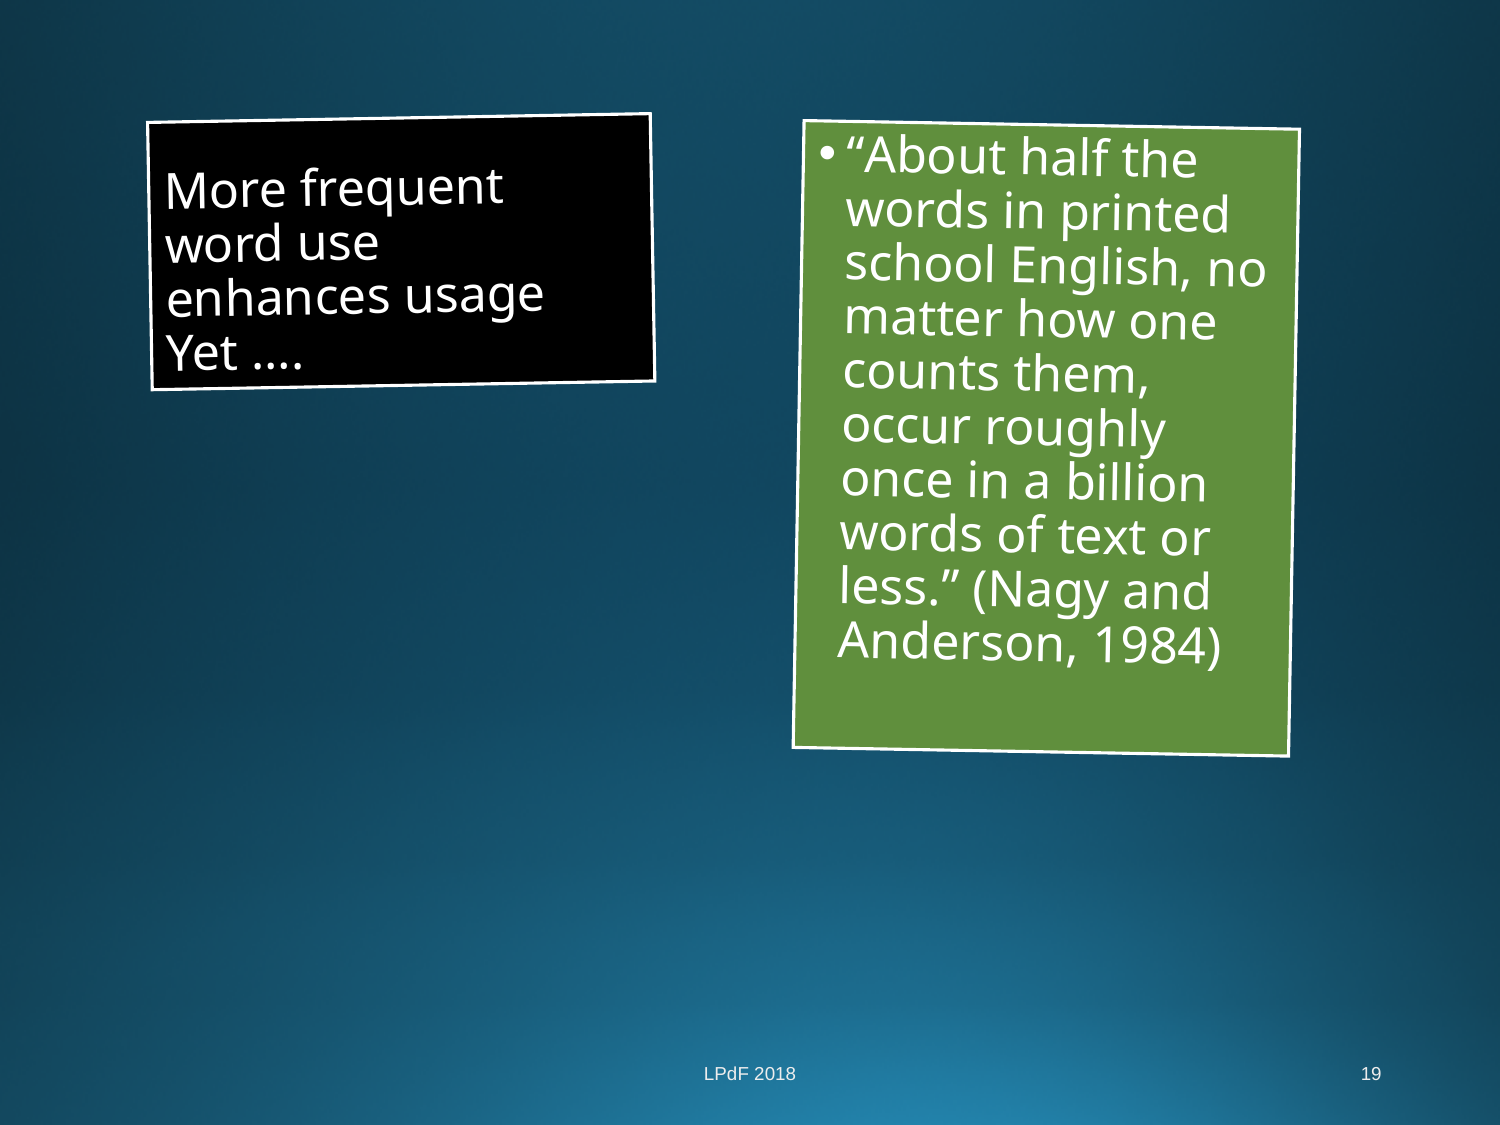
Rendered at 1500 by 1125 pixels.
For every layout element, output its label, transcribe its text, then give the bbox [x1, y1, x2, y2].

title More frequent word use enhances usage Yet …. [145, 112, 657, 392]
footer LPdF 2018 [496, 1042, 1004, 1103]
list “About half the words in printed school English, no matter how one counts them, occur roughly once in a billion words of text or less.” (Nagy and Anderson, 1984) [791, 118, 1302, 758]
picture [0, 0, 1500, 1125]
slide_number 19 [1059, 1042, 1397, 1103]
